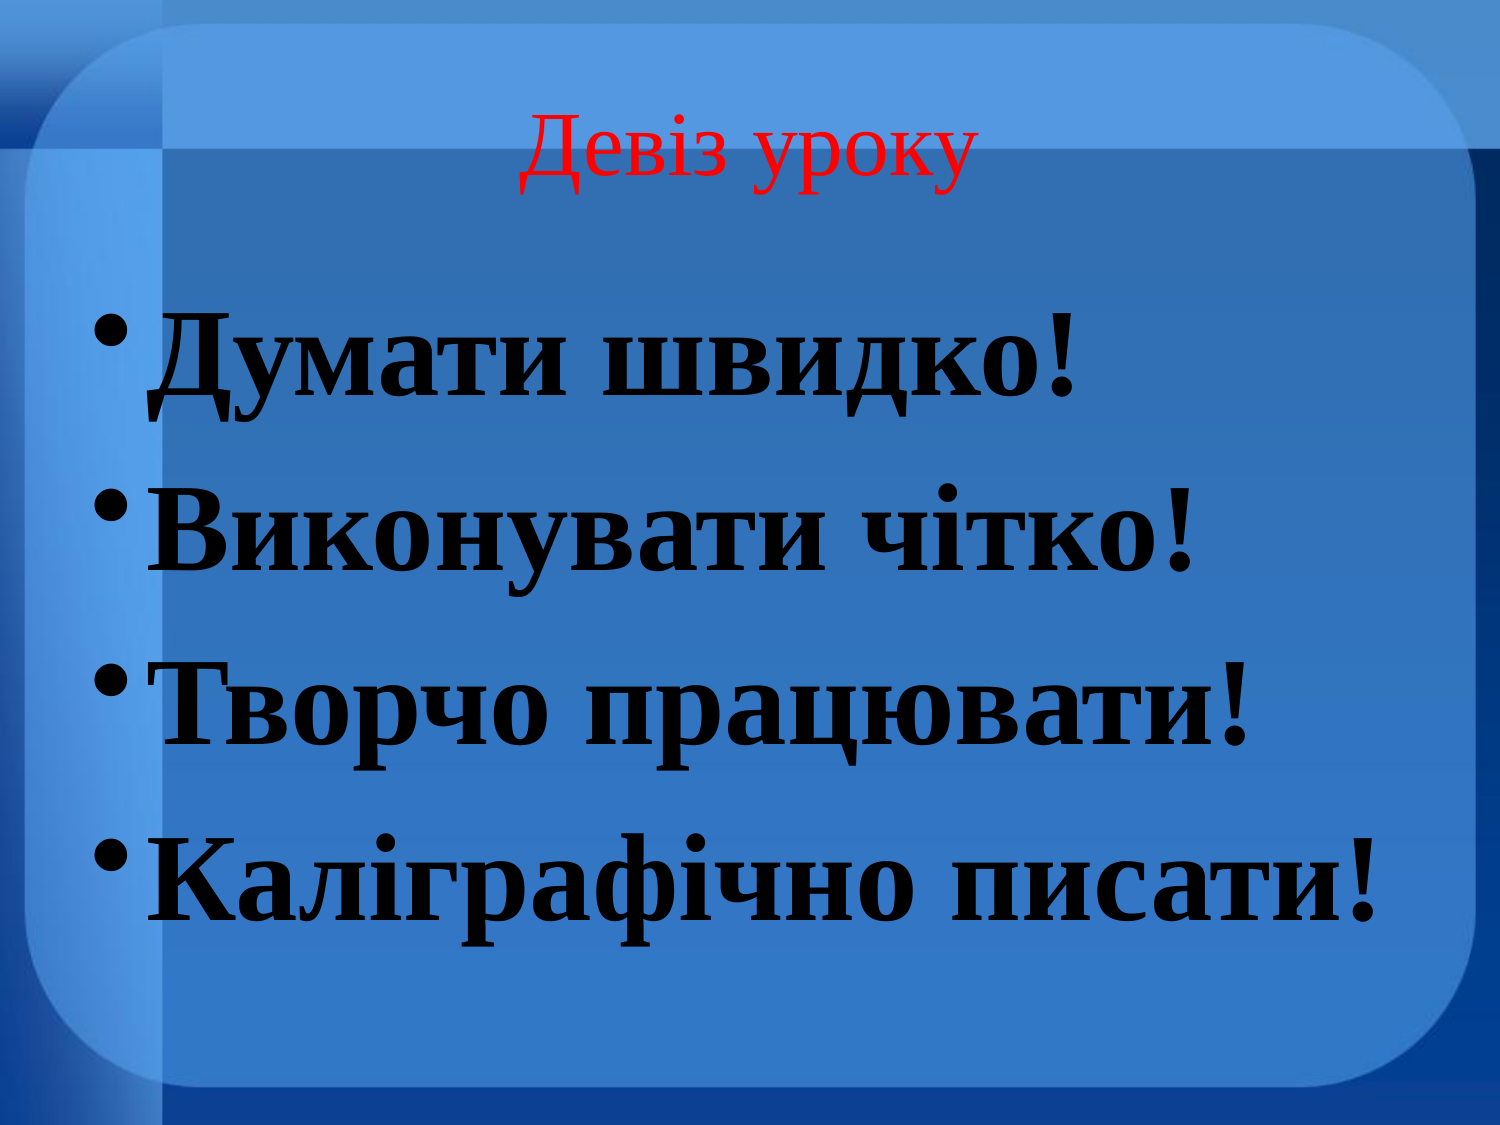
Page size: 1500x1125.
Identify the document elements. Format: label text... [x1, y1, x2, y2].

picture [0, 0, 1500, 1125]
list Думати швидко! Виконувати чітко! Творчо працювати! Каліграфічно писати! [74, 262, 1426, 1006]
title Девіз уроку [74, 44, 1426, 233]
